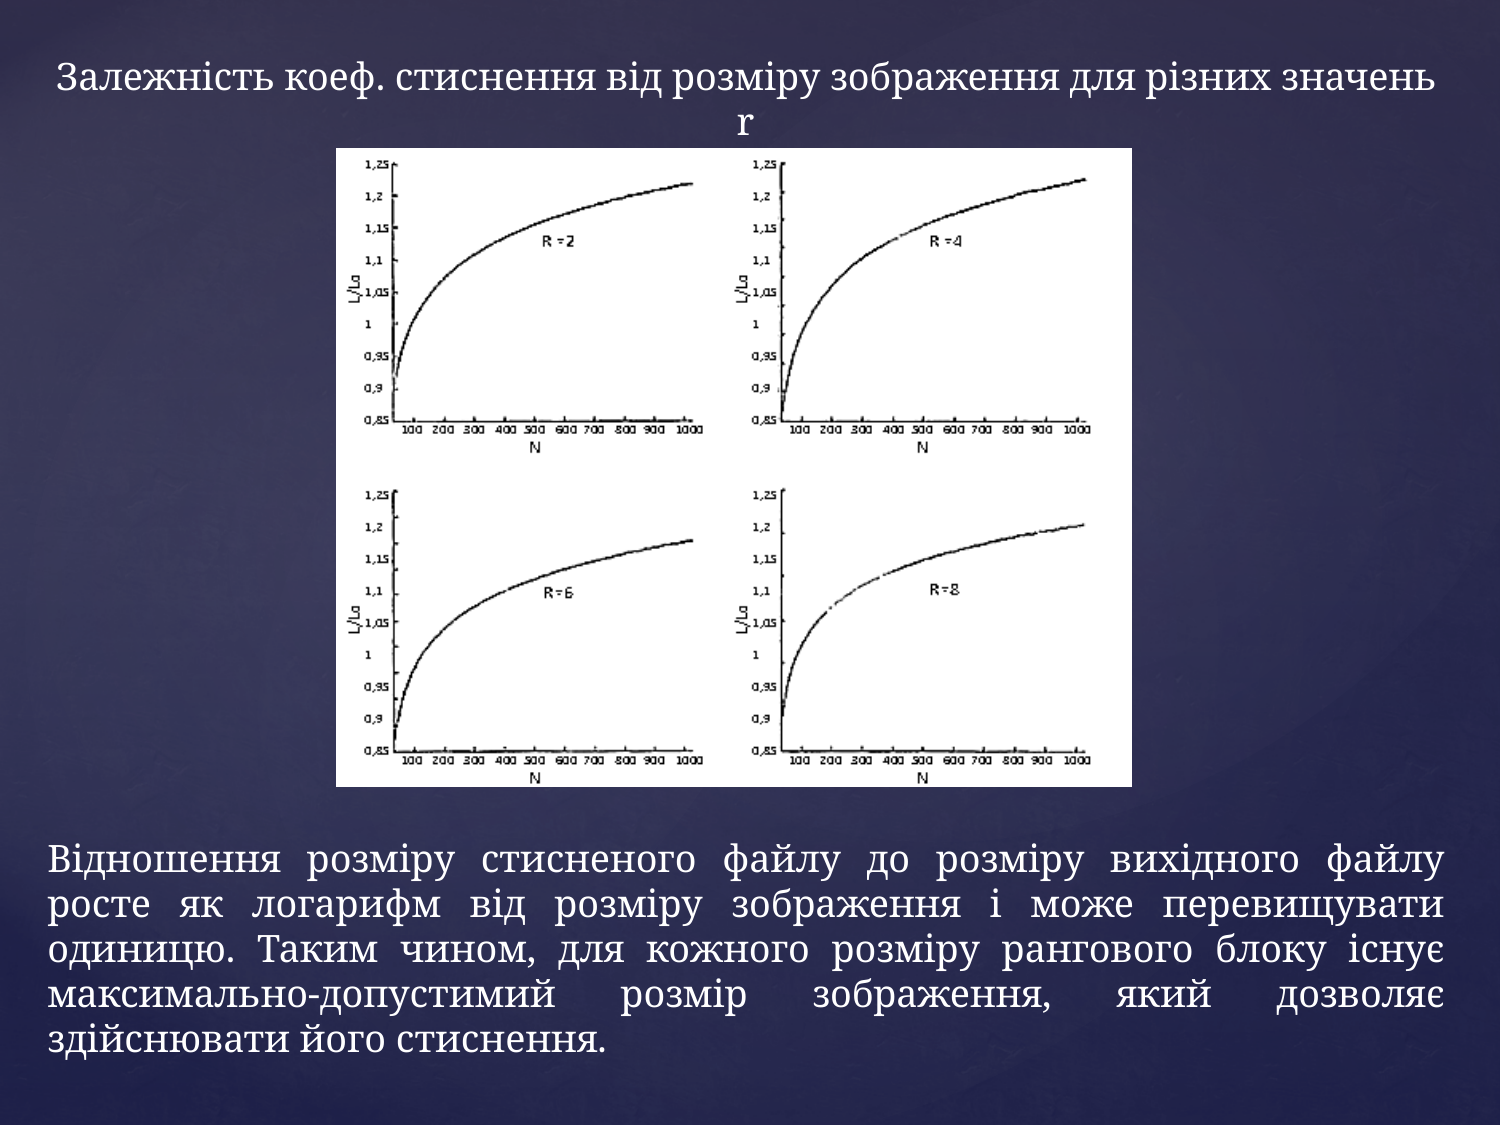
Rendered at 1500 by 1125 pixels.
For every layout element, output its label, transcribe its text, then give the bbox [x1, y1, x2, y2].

list Залежність коеф. стиснення від розміру зображення для різних значень r Відношення розміру стисненого файлу до розміру вихідного файлу росте як логарифм від розміру зображення і може перевищувати одиницю. Таким чином, для кожного розміру рангового блоку існує максимально-допустимий розмір зображення, який дозволяє здійснювати його стиснення. [29, 42, 1459, 1071]
picture [335, 148, 1132, 788]
